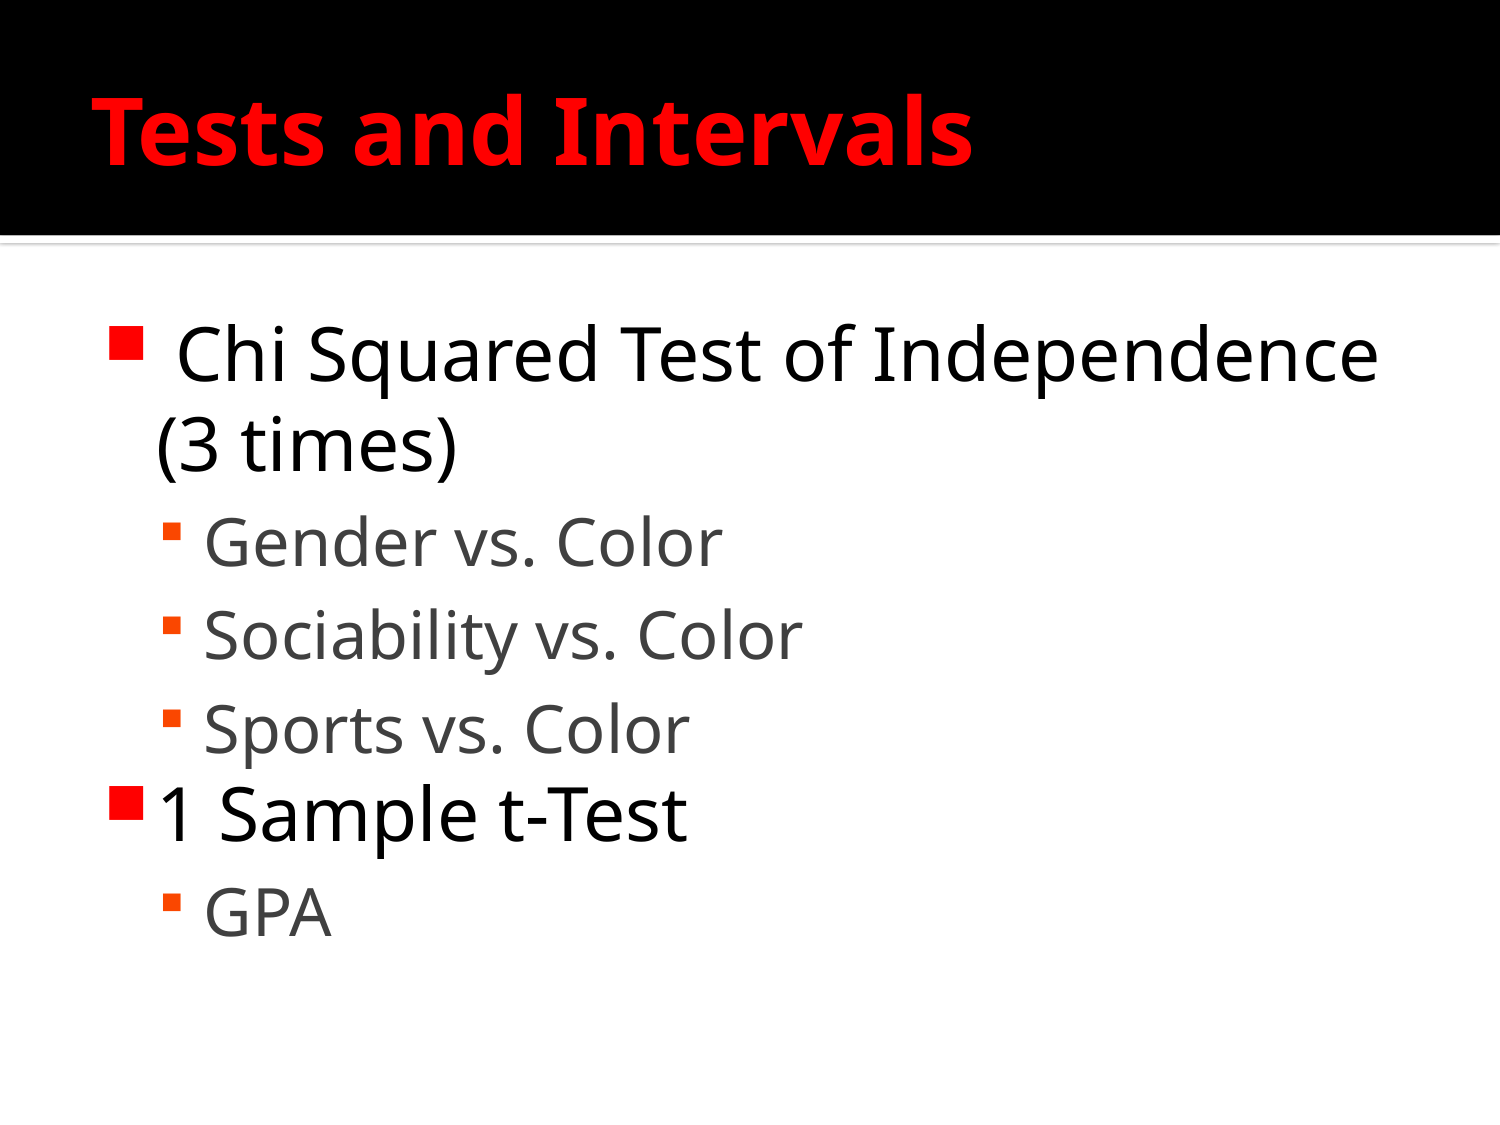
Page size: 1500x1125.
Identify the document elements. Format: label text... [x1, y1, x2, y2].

list Chi Squared Test of Independence (3 times) Gender vs. Color Sociability vs. Color Sports vs. Color 1 Sample t-Test GPA [75, 291, 1425, 1050]
title Tests and Intervals [75, 25, 1425, 231]
